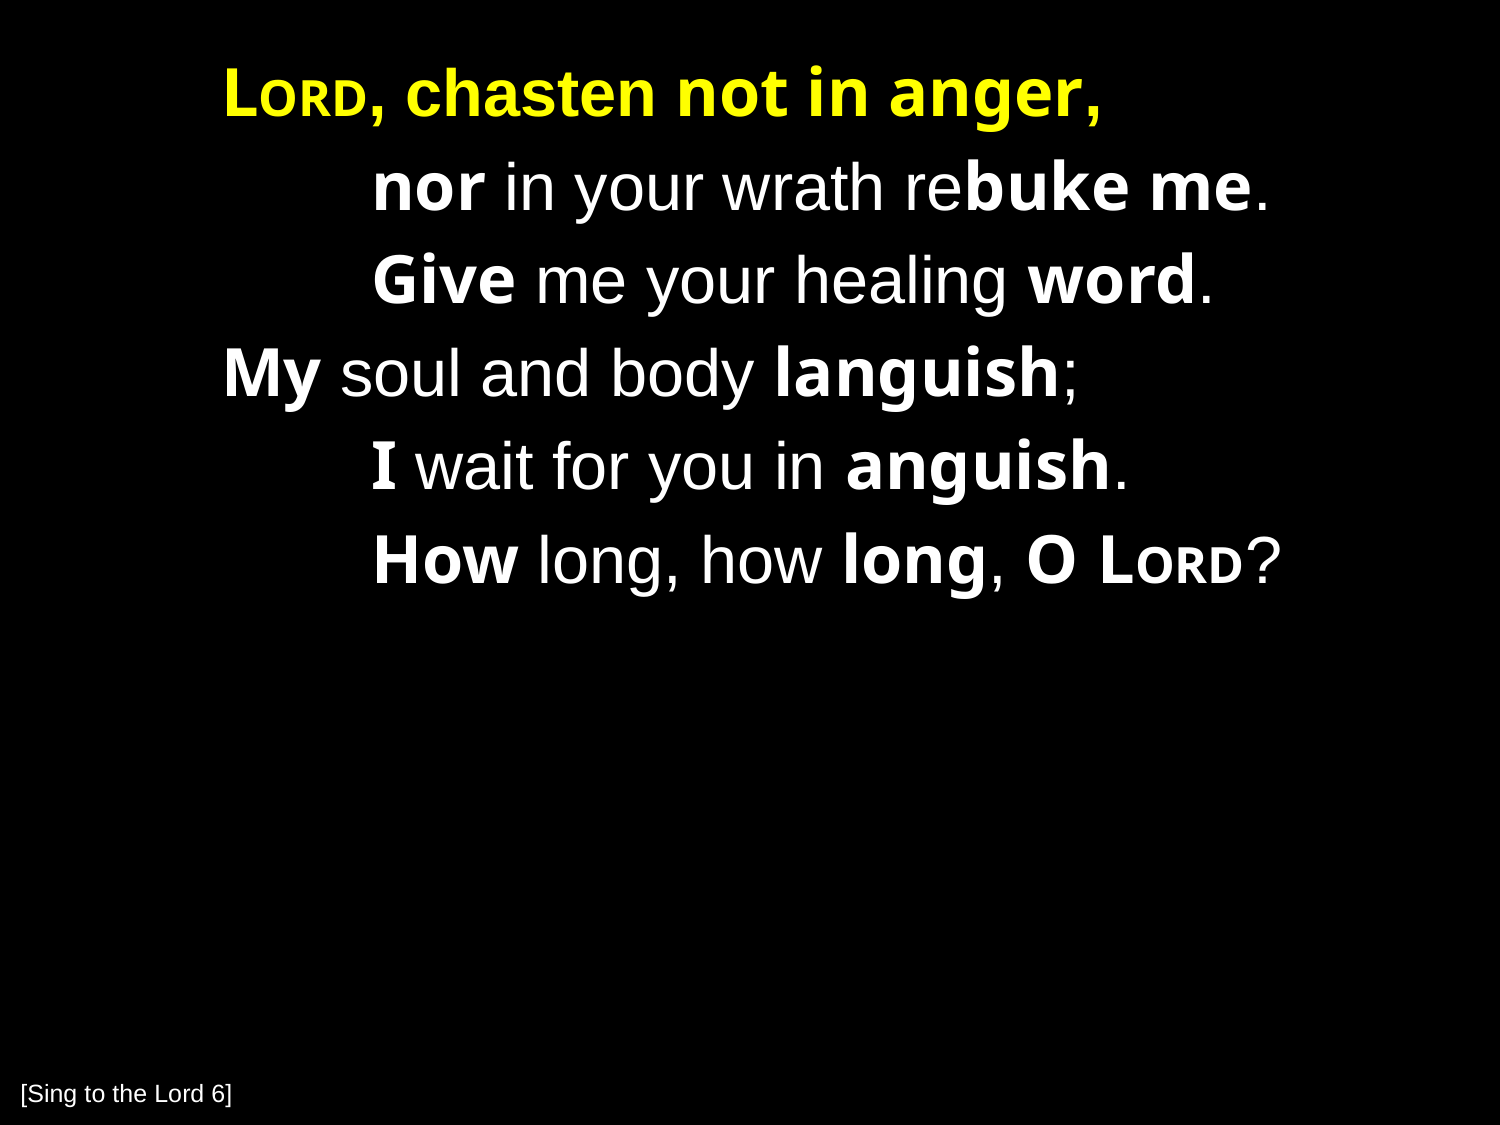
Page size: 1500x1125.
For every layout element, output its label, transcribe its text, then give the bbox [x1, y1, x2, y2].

text_box [Sing to the Lord 6] [5, 1070, 526, 1115]
list LORD, chasten not in anger, nor in your wrath rebuke me. Give me your healing word. My soul and body languish; I wait for you in anguish. How long, how long, O LORD? [0, 42, 1500, 1047]
